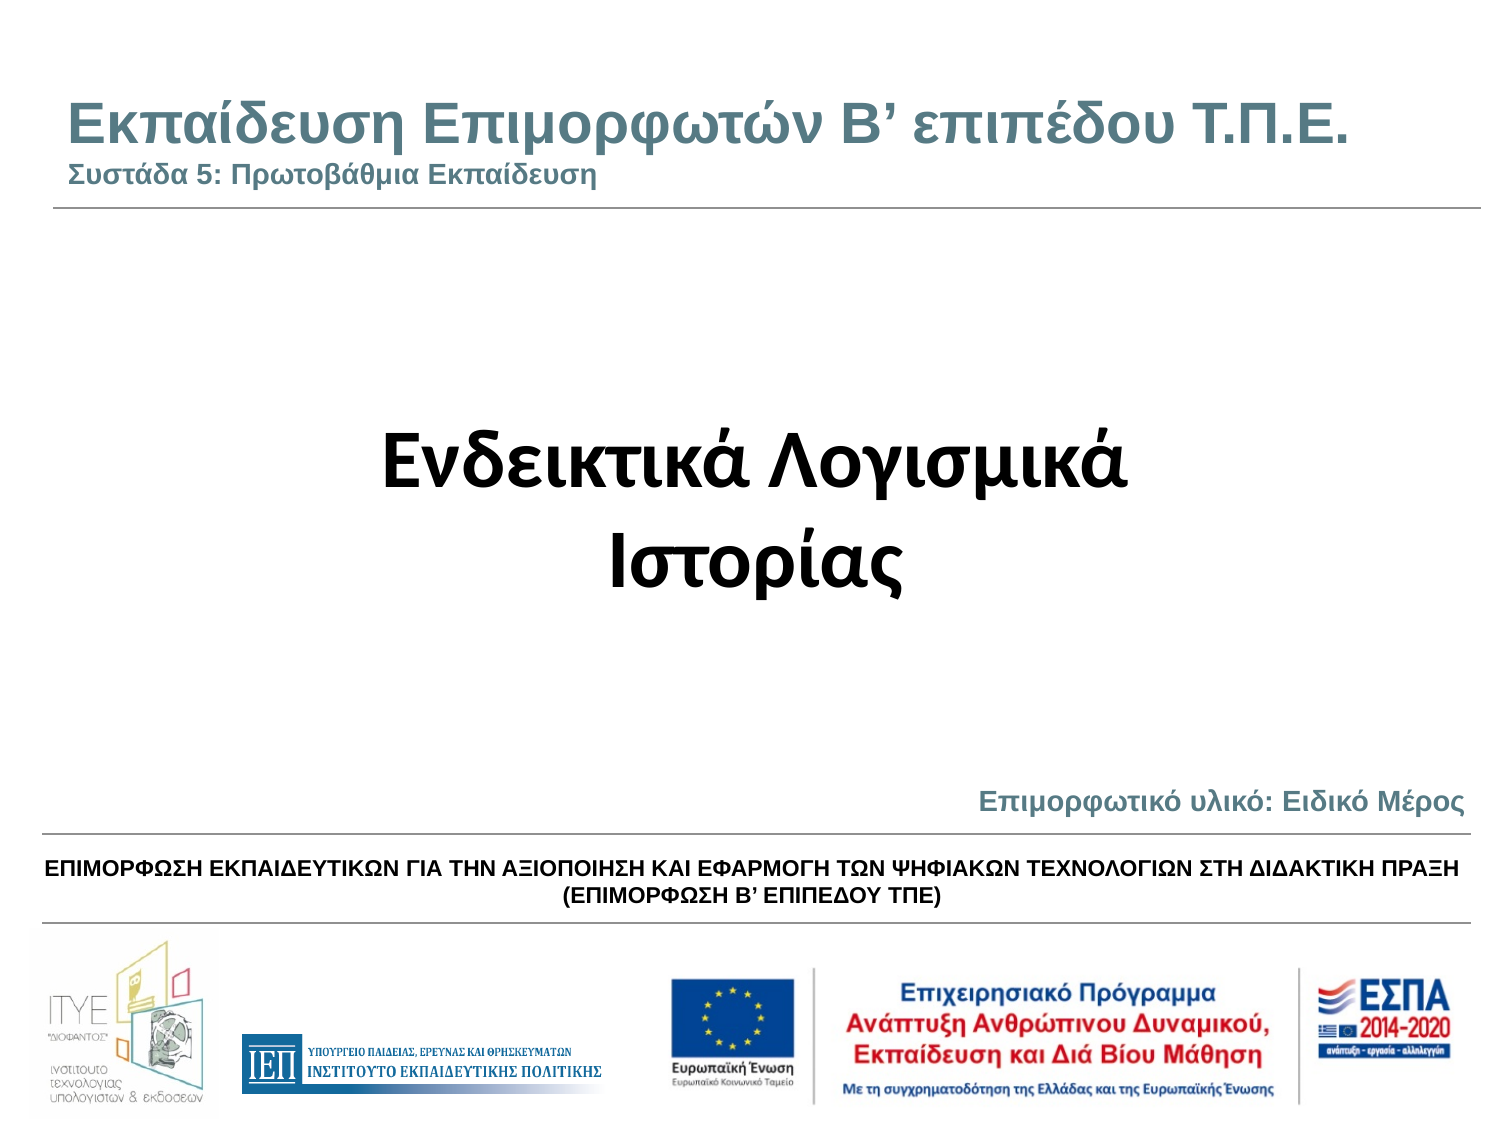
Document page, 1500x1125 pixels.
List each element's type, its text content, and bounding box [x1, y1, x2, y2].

picture [29, 928, 219, 1119]
picture [242, 1034, 621, 1094]
subtitle Ενδεικτικά Λογισμικά Ιστορίας [230, 397, 1281, 657]
picture [652, 959, 1471, 1115]
